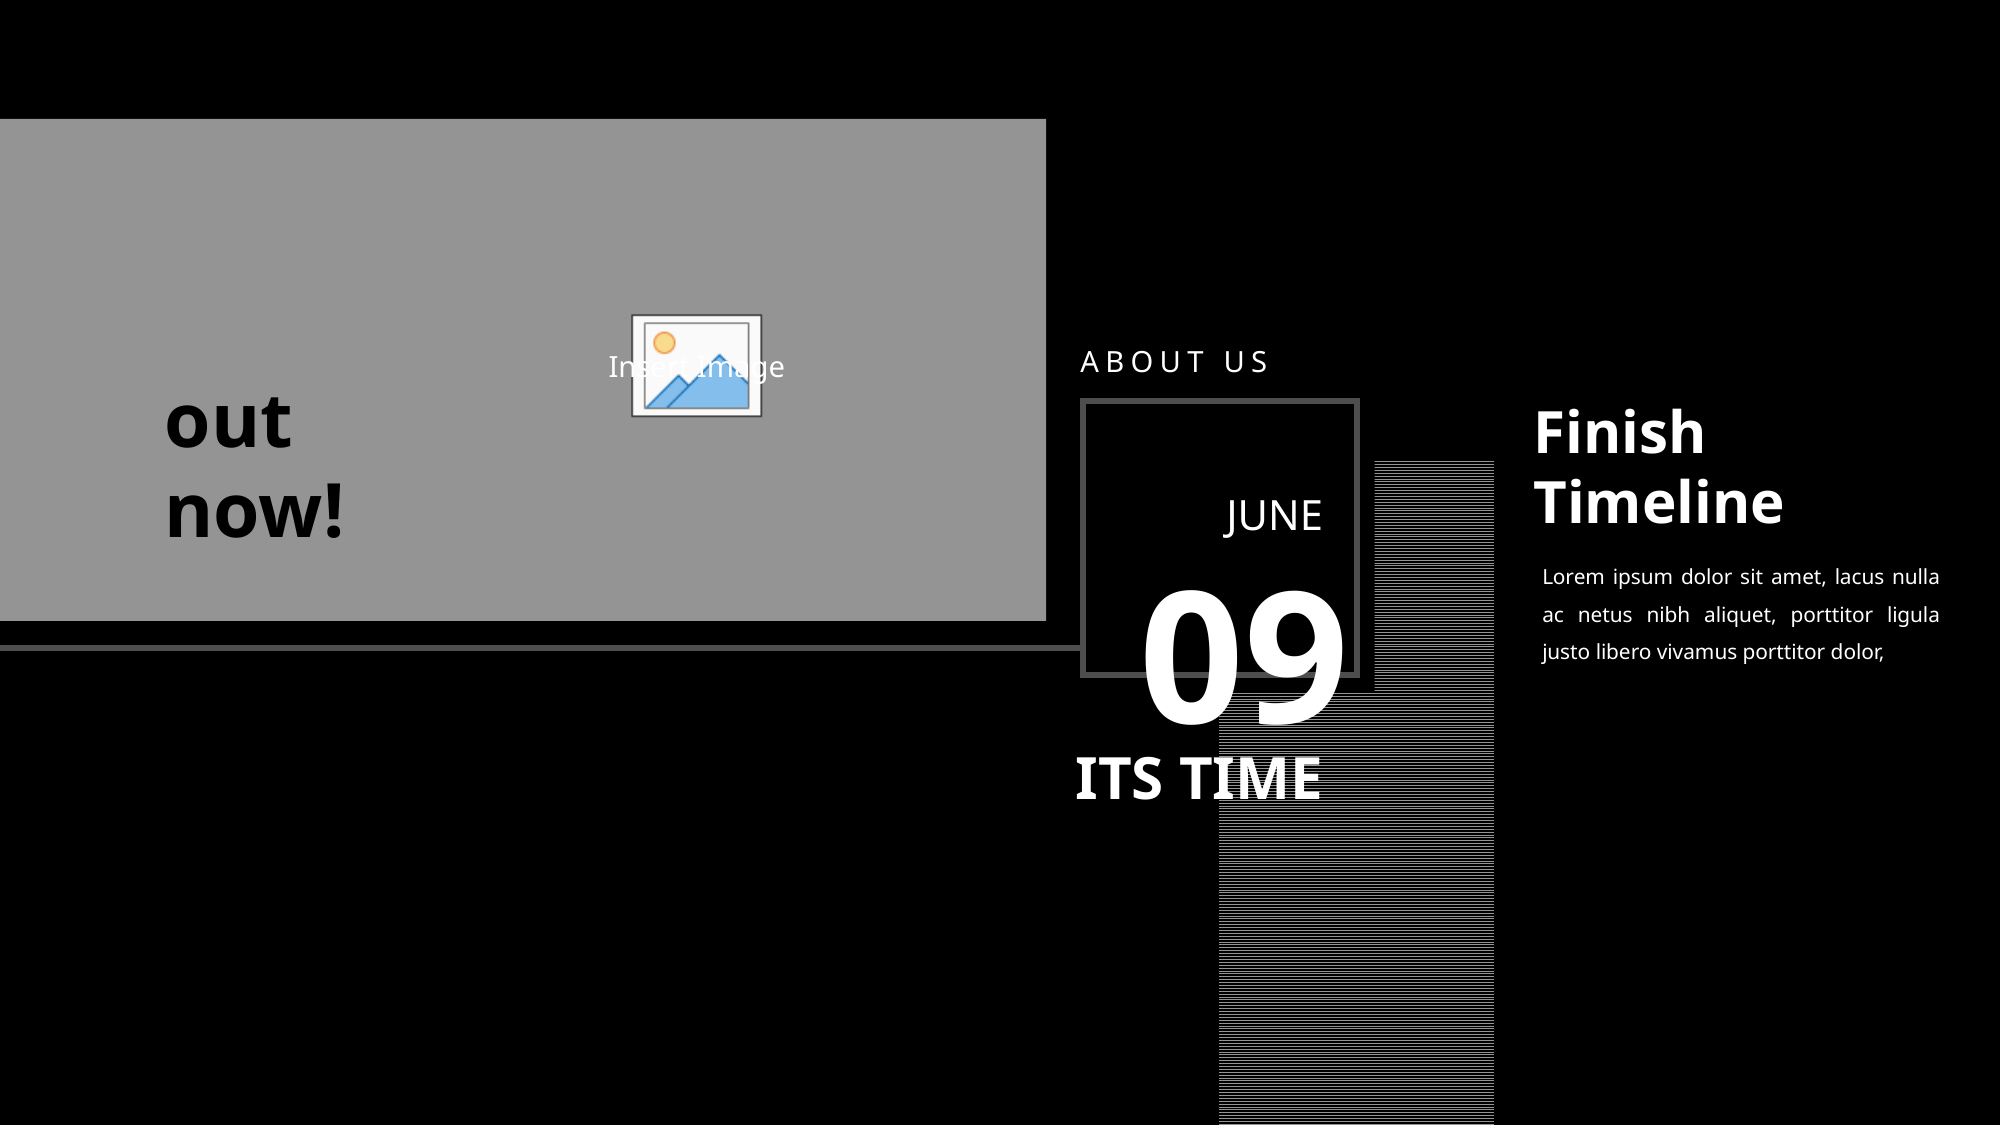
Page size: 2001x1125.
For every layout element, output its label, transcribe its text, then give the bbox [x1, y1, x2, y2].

text_box ITS TIME [227, 742, 1338, 822]
text_box [1358, 417, 1376, 693]
text_box out now! [149, 365, 393, 561]
text_box [1218, 458, 1495, 1125]
picture [393, 168, 1000, 563]
text_box Lorem ipsum dolor sit amet, lacus nulla ac netus nibh aliquet, porttitor ligula justo libero vivamus porttitor dolor, [1527, 543, 1955, 671]
text_box Finish Timeline [1518, 387, 2000, 543]
text_box ABOUT US [1065, 336, 1478, 386]
text_box 09 [1075, 575, 1364, 793]
text_box [0, 118, 1047, 622]
text_box [1082, 400, 1358, 575]
text_box JUNE [1065, 491, 1338, 538]
